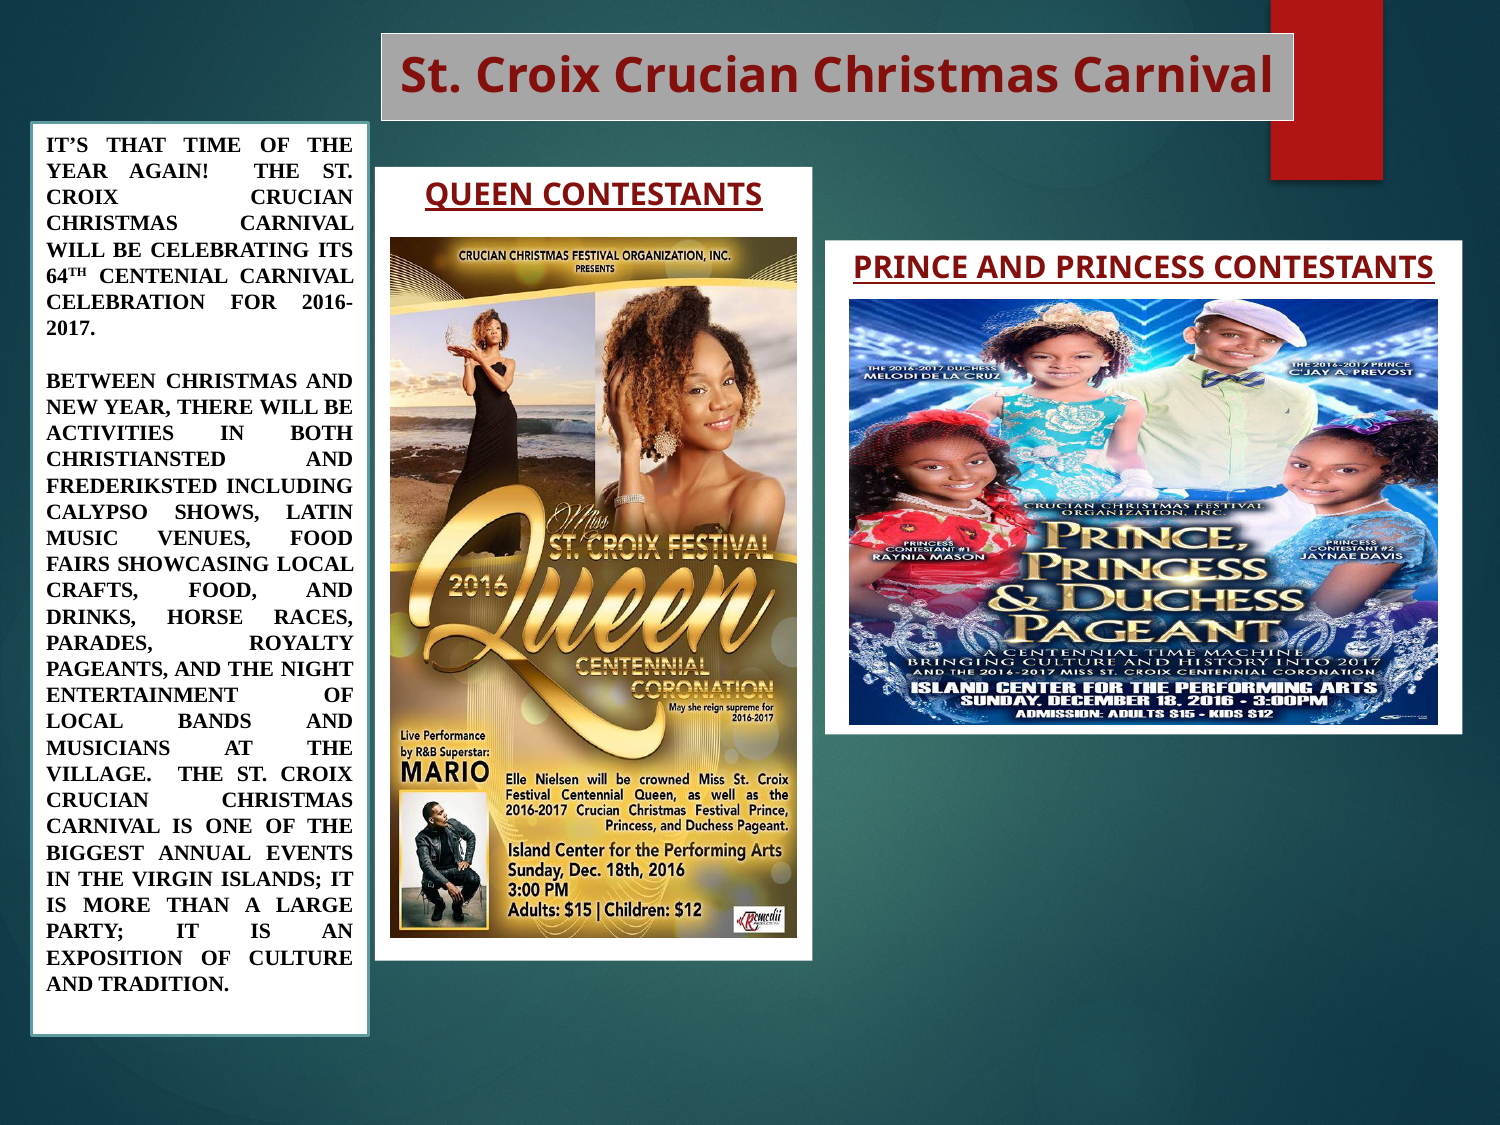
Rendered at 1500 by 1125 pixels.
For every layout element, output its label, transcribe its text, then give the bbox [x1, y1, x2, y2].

text_box QUEEN CONTESTANTS [374, 166, 813, 961]
subtitle It’s that time of the year again! The St. Croix Crucian Christmas Carnival will be celebrating its 64th Centenial Carnival Celebration for 2016- 2017. Between Christmas and New Year, there will be activities in both Christiansted and Frederiksted including calypso shows, Latin music venues, food fairs showcasing local crafts, food, and drinks, horse races, parades, royalty pageants, and the night entertainment of local bands and musicians at the village. The St. Croix Crucian Christmas Carnival is one of the biggest annual events in the Virgin Islands; it is more than a large party; it is an exposition of culture and tradition. [30, 121, 370, 1037]
text_box PRINCE AND PRINCESS CONTESTANTS [825, 240, 1463, 735]
text_box St. Croix Crucian Christmas Carnival [381, 33, 1294, 121]
picture [849, 299, 1438, 726]
picture [390, 237, 798, 938]
